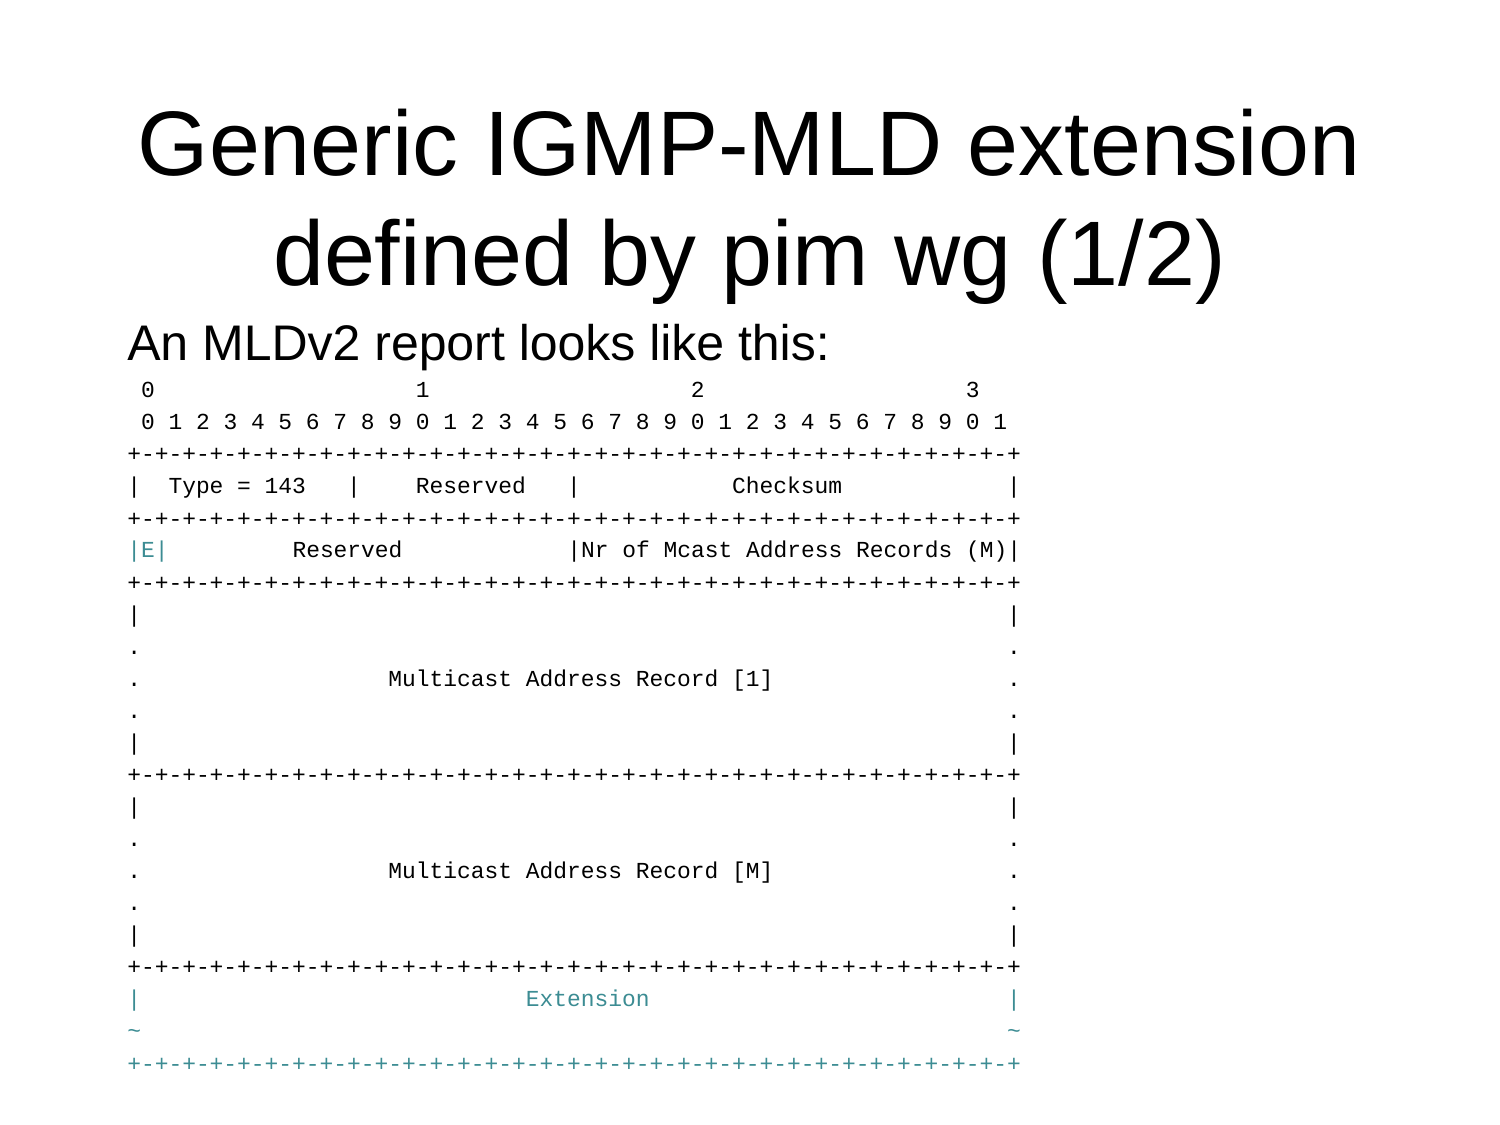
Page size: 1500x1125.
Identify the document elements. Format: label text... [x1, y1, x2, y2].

list An MLDv2 report looks like this: 0 1 2 3 0 1 2 3 4 5 6 7 8 9 0 1 2 3 4 5 6 7 8 9 0 1 2 3 4 5 6 7 8 9 0 1 +-+-+-+-+-+-+-+-+-+-+-+-+-+-+-+-+-+-+-+-+-+-+-+-+-+-+-+-+-+-+-+-+ | Type = 143 | Reserved | Checksum | +-+-+-+-+-+-+-+-+-+-+-+-+-+-+-+-+-+-+-+-+-+-+-+-+-+-+-+-+-+-+-+-+ |E| Reserved |Nr of Mcast Address Records (M)| +-+-+-+-+-+-+-+-+-+-+-+-+-+-+-+-+-+-+-+-+-+-+-+-+-+-+-+-+-+-+-+-+ | | . . . Multicast Address Record [1] . . . | | +-+-+-+-+-+-+-+-+-+-+-+-+-+-+-+-+-+-+-+-+-+-+-+-+-+-+-+-+-+-+-+-+ | | . . . Multicast Address Record [M] . . . | | +-+-+-+-+-+-+-+-+-+-+-+-+-+-+-+-+-+-+-+-+-+-+-+-+-+-+-+-+-+-+-+-+ | Extension | ~ ~ +-+-+-+-+-+-+-+-+-+-+-+-+-+-+-+-+-+-+-+-+-+-+-+-+-+-+-+-+-+-+-+-+ [112, 302, 1388, 978]
title Generic IGMP-MLD extension defined by pim wg (1/2) [112, 99, 1388, 288]
